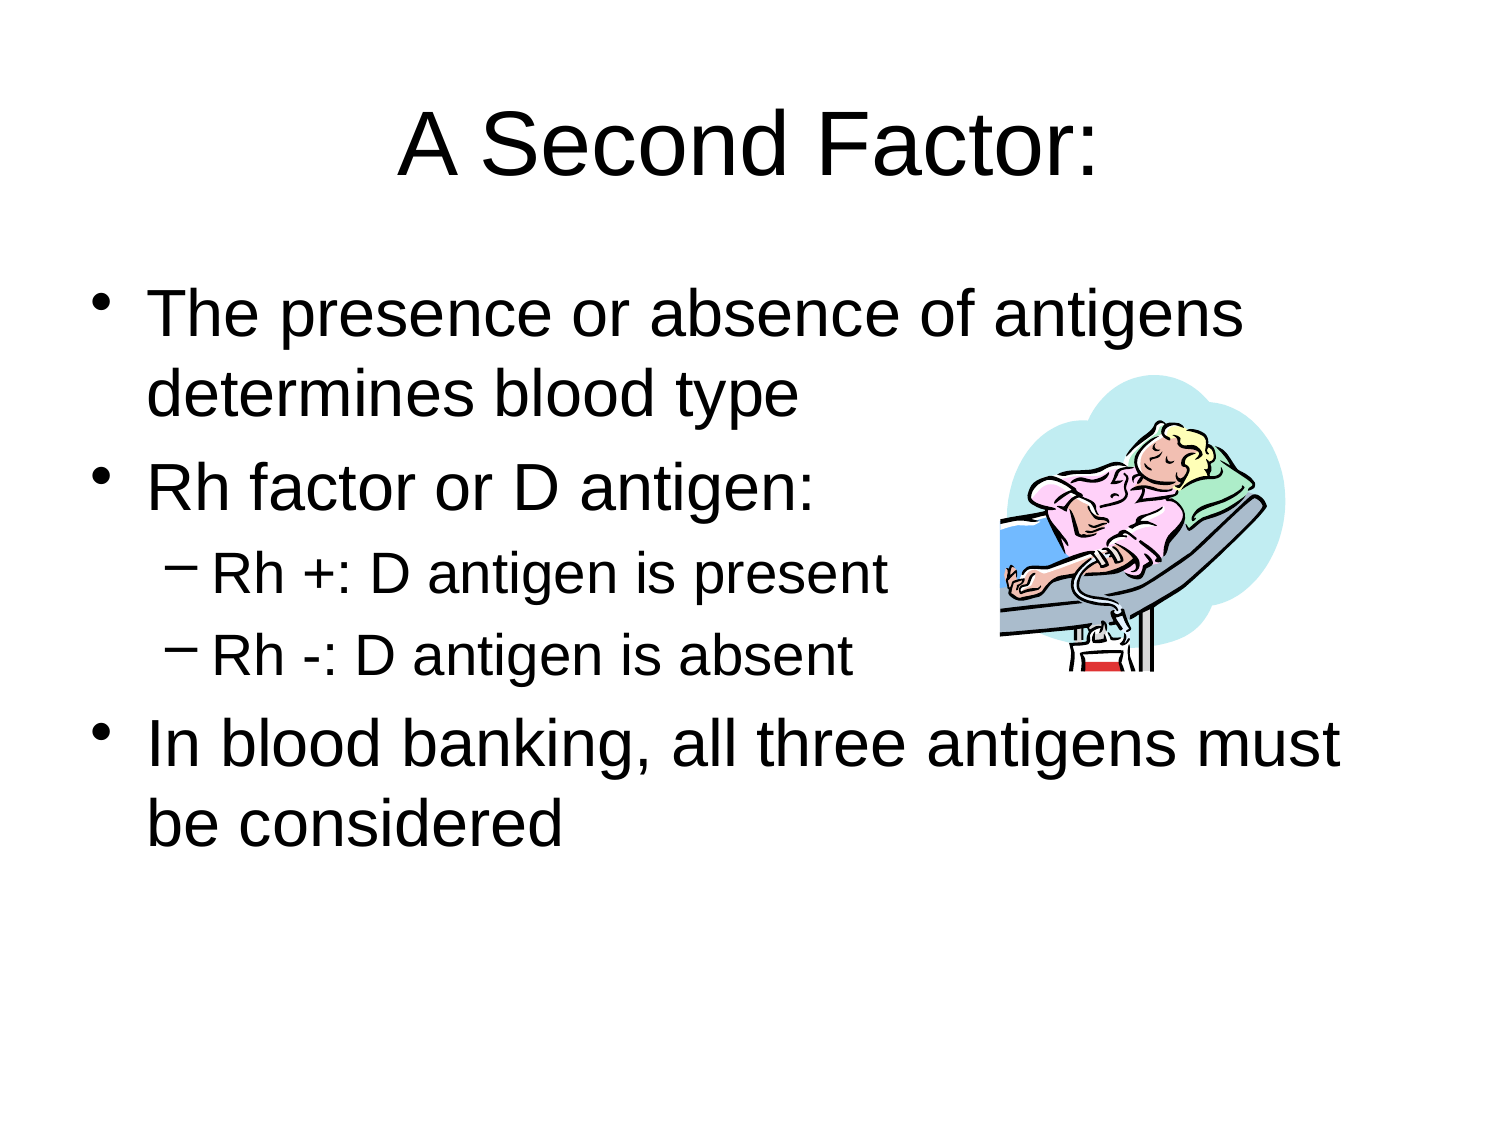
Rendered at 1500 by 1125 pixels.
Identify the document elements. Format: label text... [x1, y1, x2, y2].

list The presence or absence of antigens determines blood type Rh factor or D antigen: Rh +: D antigen is present Rh -: D antigen is absent In blood banking, all three antigens must be considered [75, 262, 1425, 1005]
title A Second Factor: [75, 45, 1425, 233]
picture [999, 374, 1286, 672]
